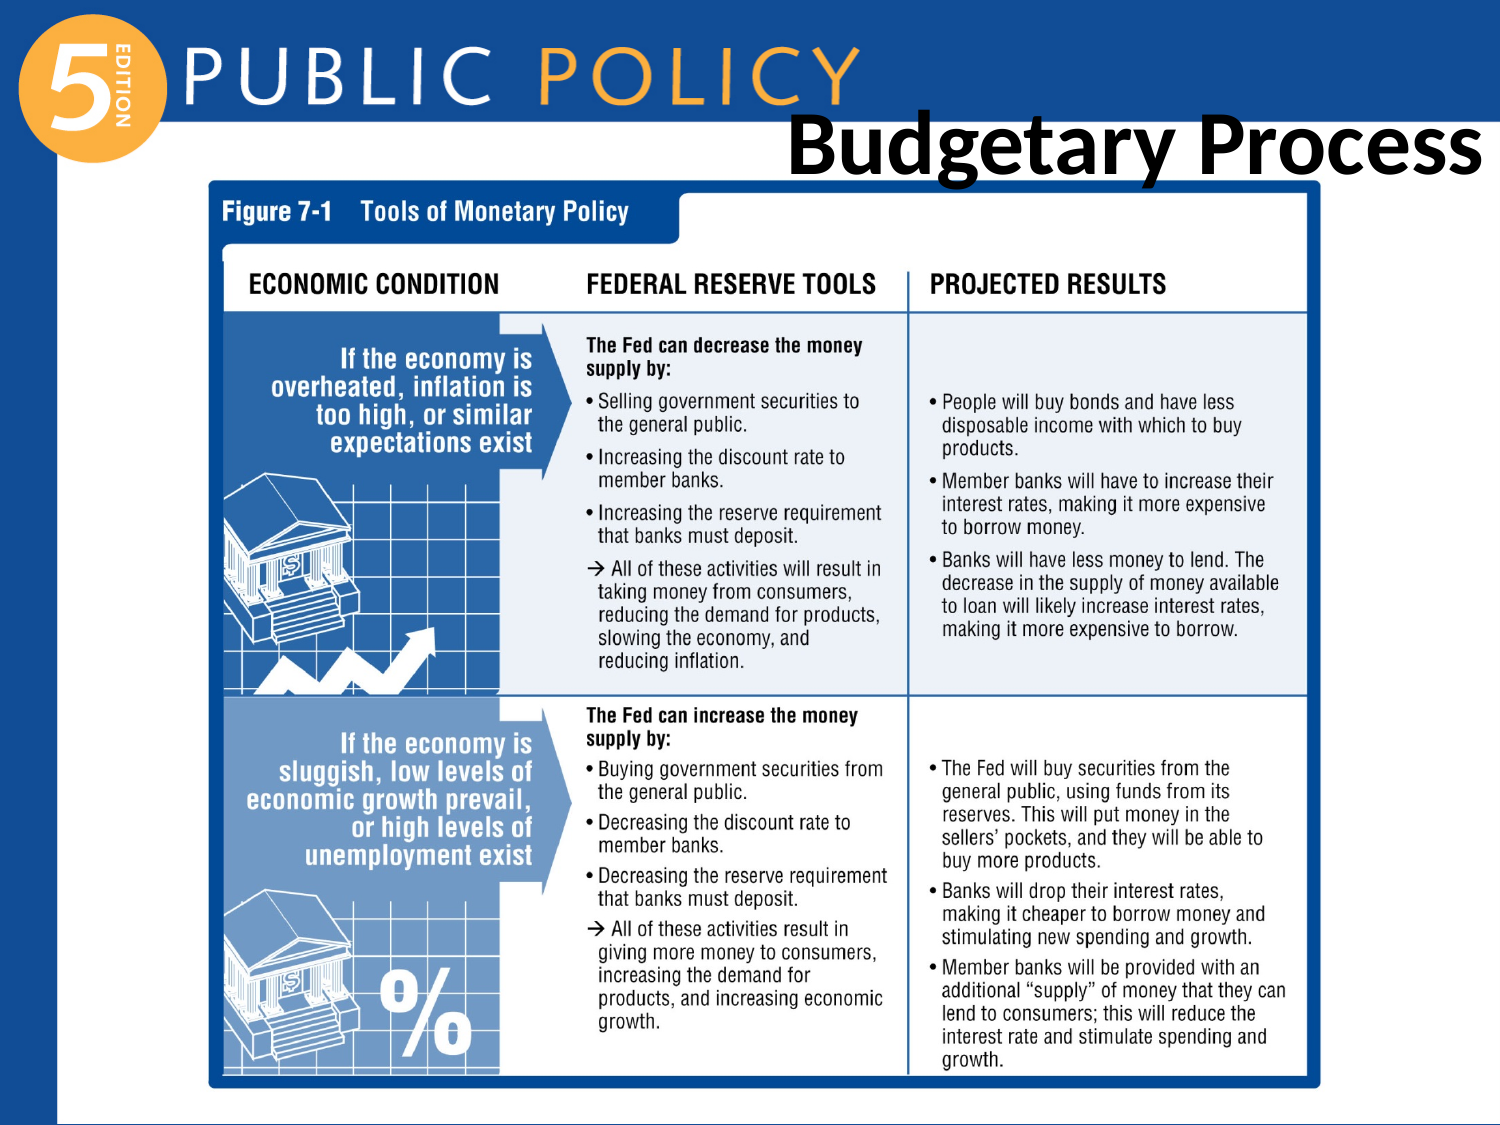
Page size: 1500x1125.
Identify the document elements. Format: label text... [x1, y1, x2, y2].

title Budgetary Process [762, 62, 1500, 228]
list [199, 174, 1329, 1099]
picture [0, 0, 1500, 1125]
